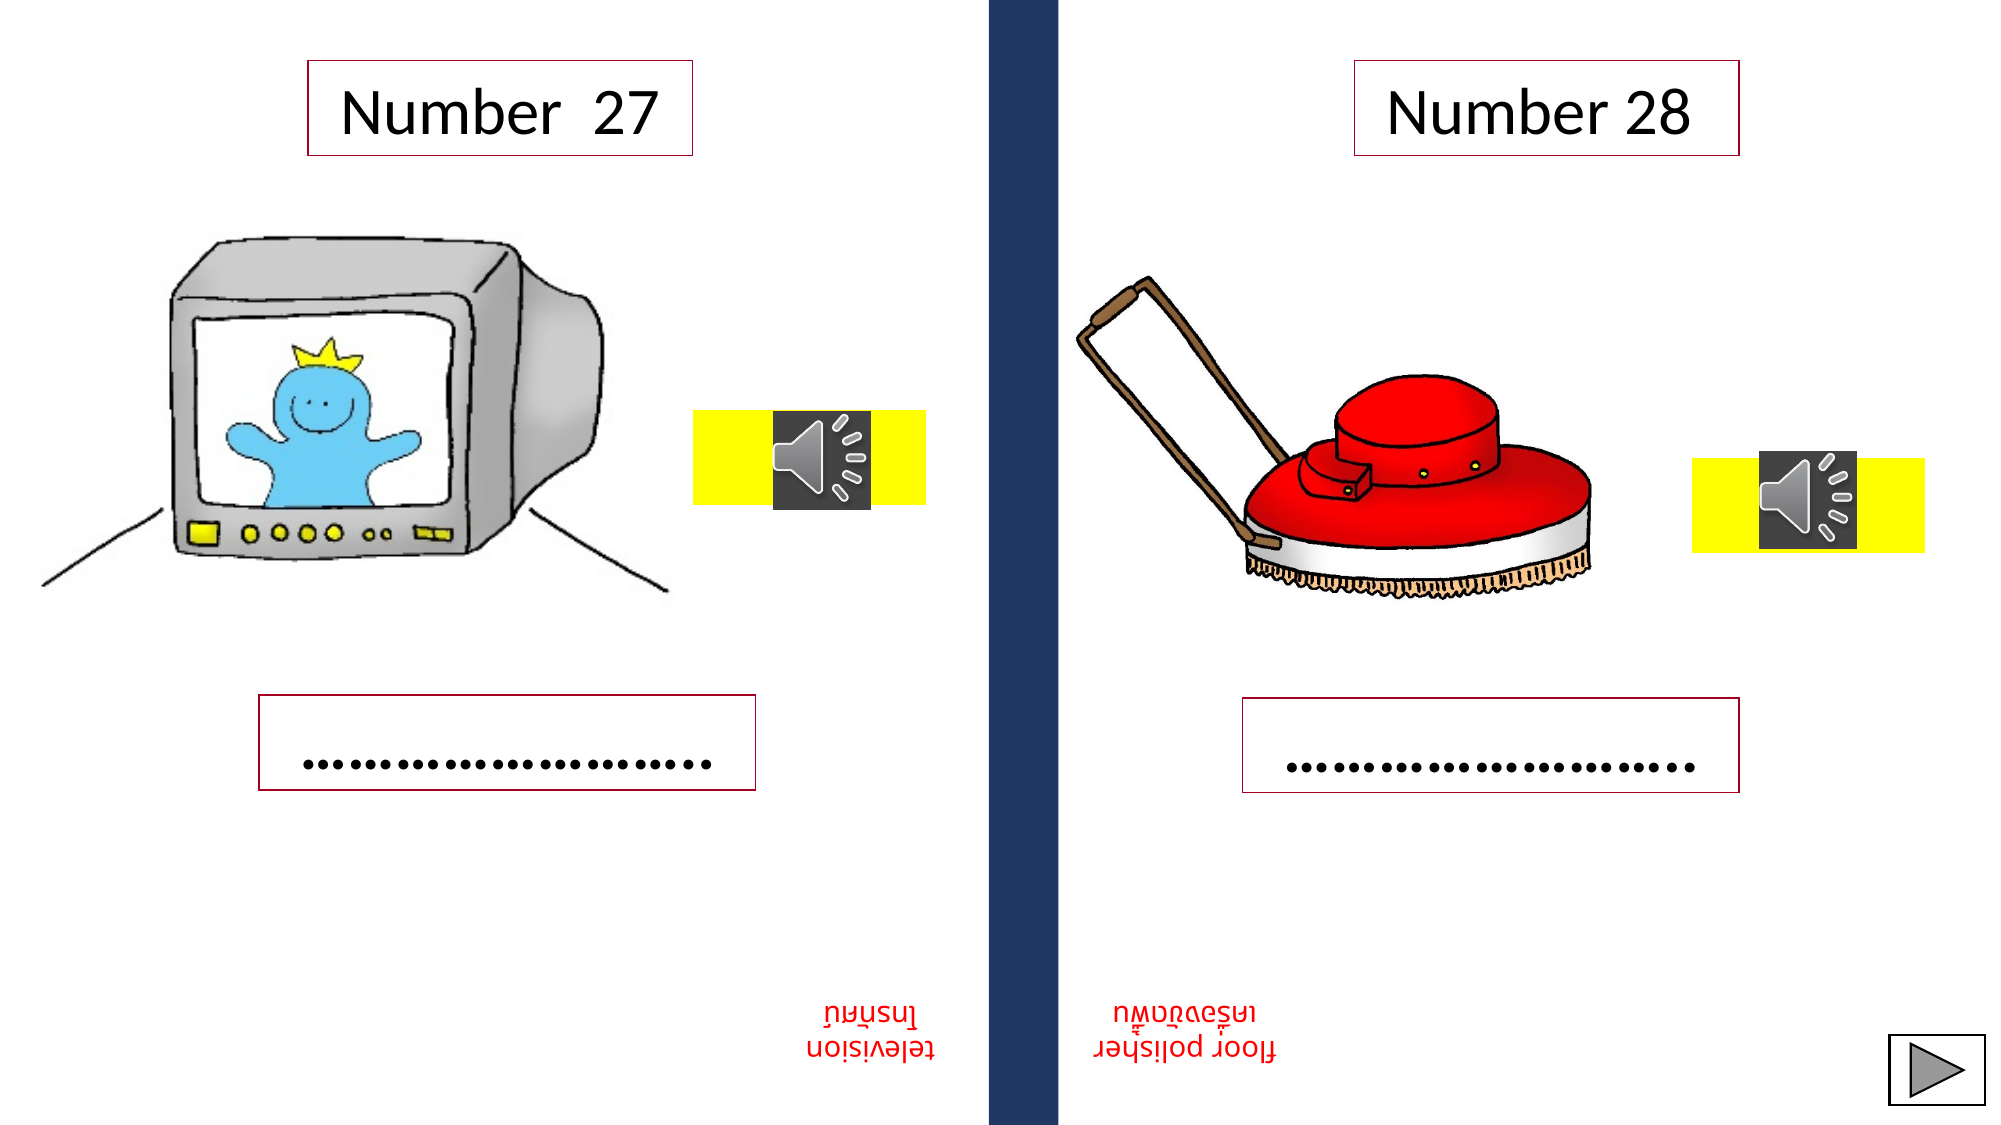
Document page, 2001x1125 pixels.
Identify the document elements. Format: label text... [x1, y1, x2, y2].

text_box …………………….. [1242, 697, 1739, 793]
table_header [873, 410, 926, 505]
picture [27, 216, 693, 636]
text_box floor polisher เครื่องขัดพื้น [1077, 993, 1292, 1078]
text_box [988, 0, 1059, 1125]
text_box Number 27 [308, 60, 693, 156]
text_box Number 28 [1354, 60, 1739, 156]
picture [1073, 253, 1625, 607]
table_header [1692, 458, 1925, 553]
table_header [693, 410, 772, 505]
text_box television โทรทัศน์ [785, 993, 956, 1078]
text_box [1888, 1034, 1986, 1106]
picture [1758, 449, 1859, 550]
text_box …………………….. [259, 695, 756, 790]
picture [772, 410, 873, 511]
